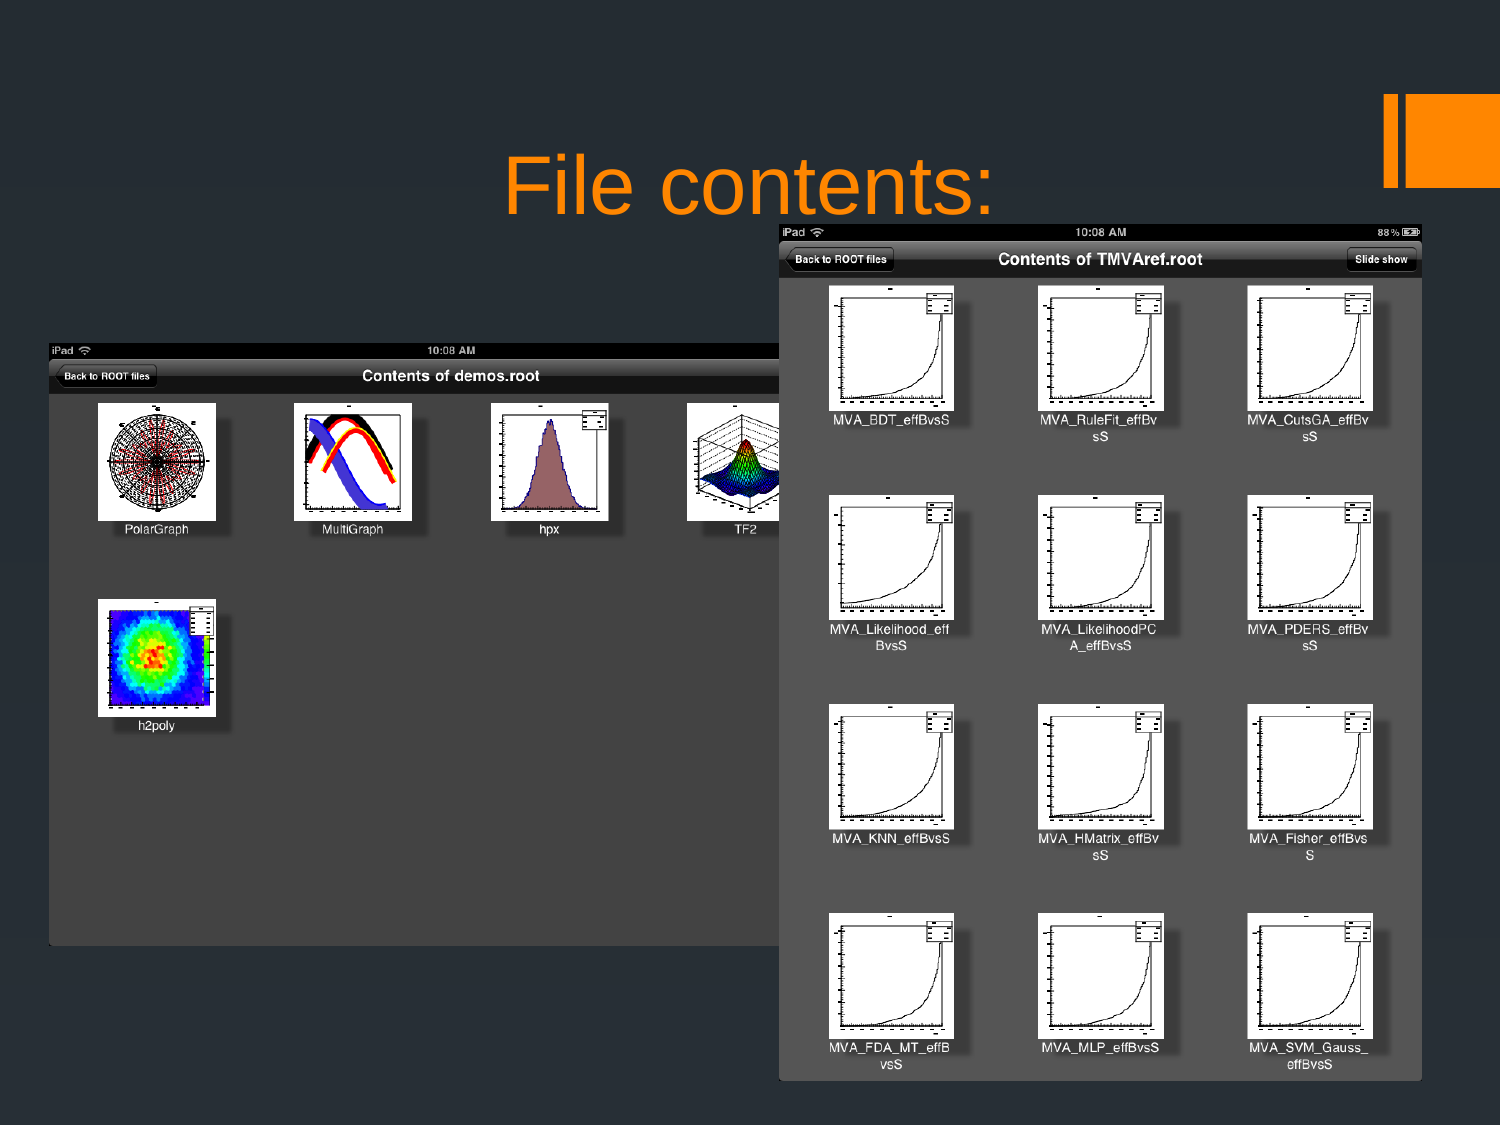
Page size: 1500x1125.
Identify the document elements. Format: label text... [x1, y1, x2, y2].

title File contents: [150, 49, 1350, 239]
picture [48, 223, 1423, 1081]
